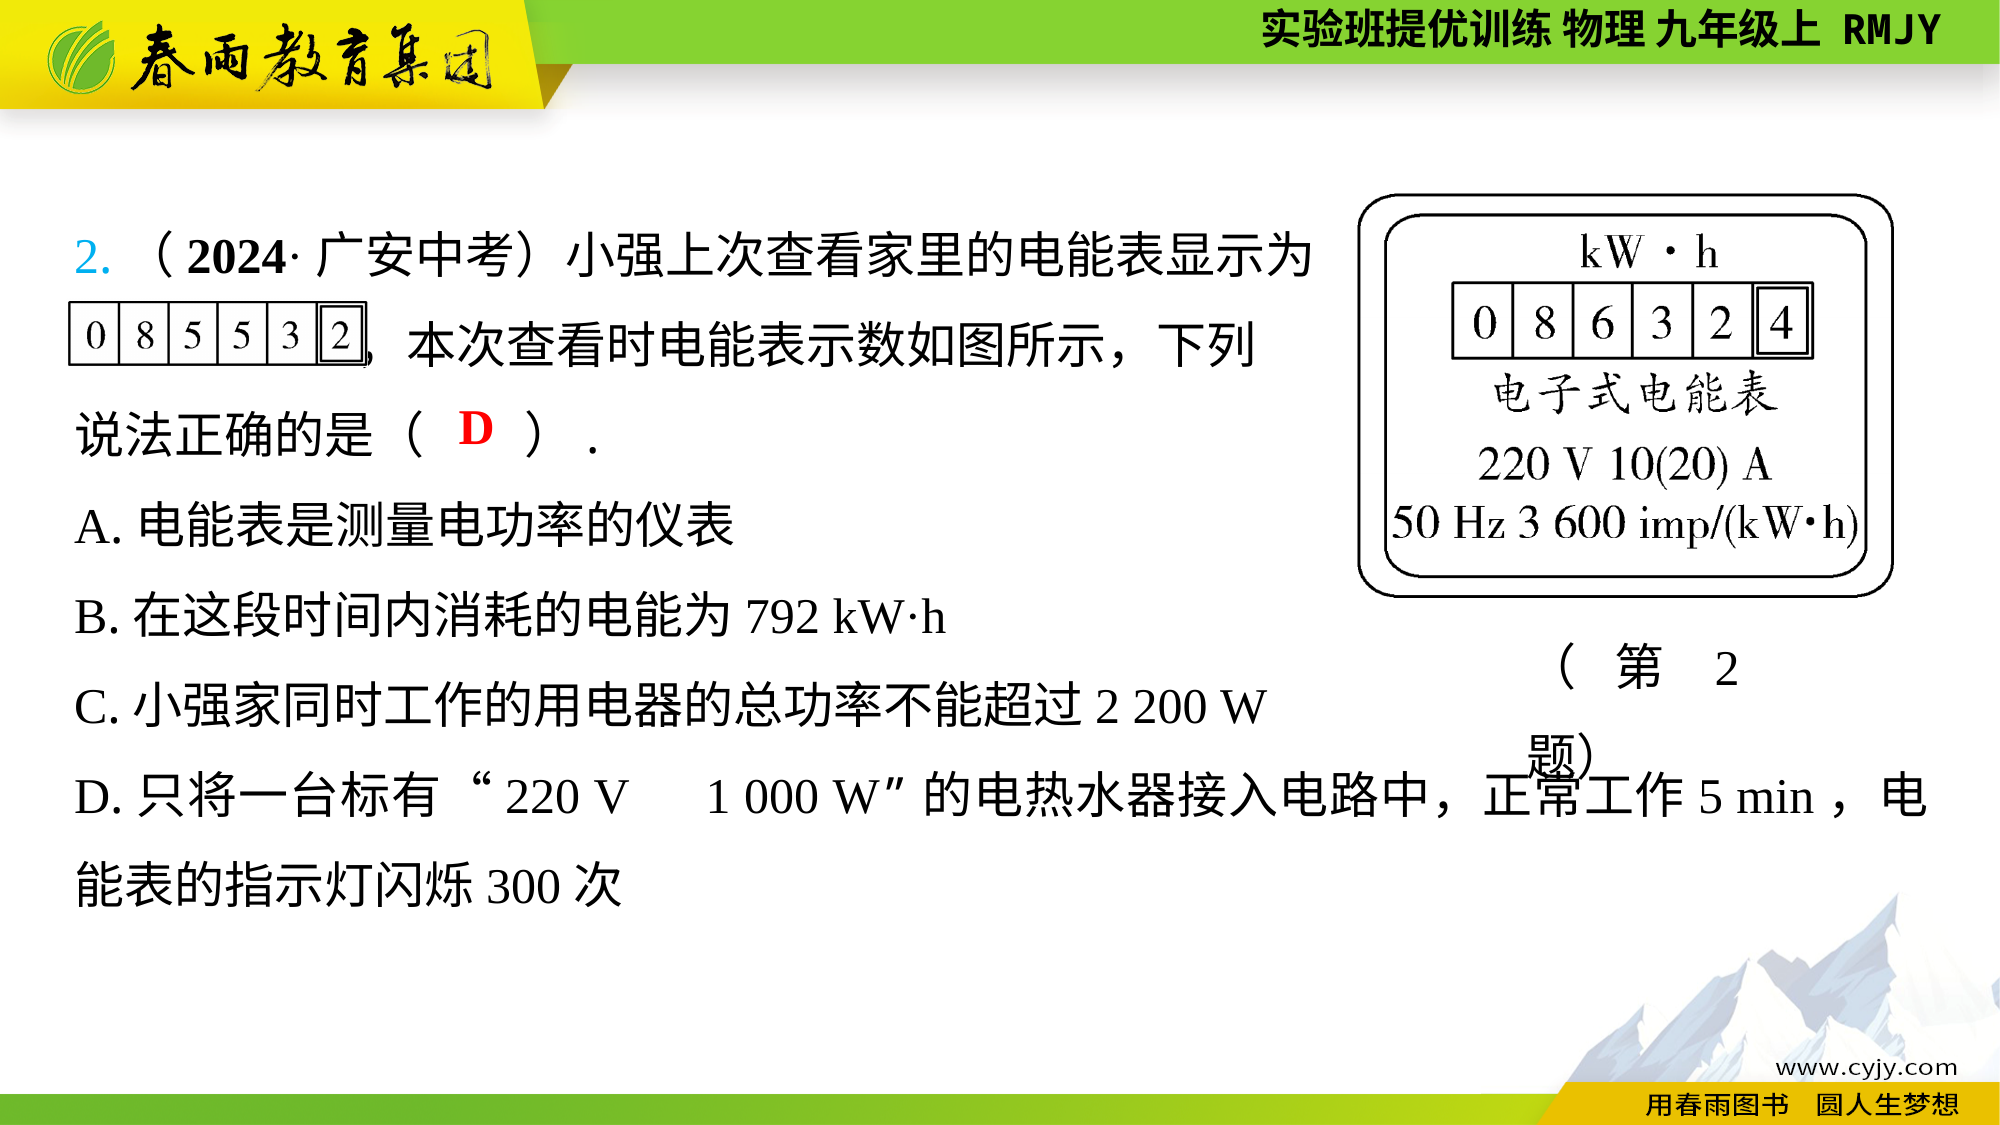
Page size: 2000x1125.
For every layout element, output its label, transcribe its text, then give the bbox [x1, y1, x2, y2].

text_box （第2题） [1511, 610, 1767, 703]
picture [0, 0, 2000, 1125]
text_box D [443, 386, 510, 462]
list 2.（2024·广安中考）小强上次查看家里的电能表显示为 ，本次查看时电能表示数如图所示，下列 说法正确的是（ ）. A.电能表是测量电功率的仪表 B.在这段时间内消耗的电能为792 kW·h C.小强家同时工作的用电器的总功率不能超过2 200 W D.只将一台标有“220 V 1 000 W”的电热水器接入电路中，正常工作5 min，电能表的指示灯闪烁300次 [59, 186, 1944, 929]
